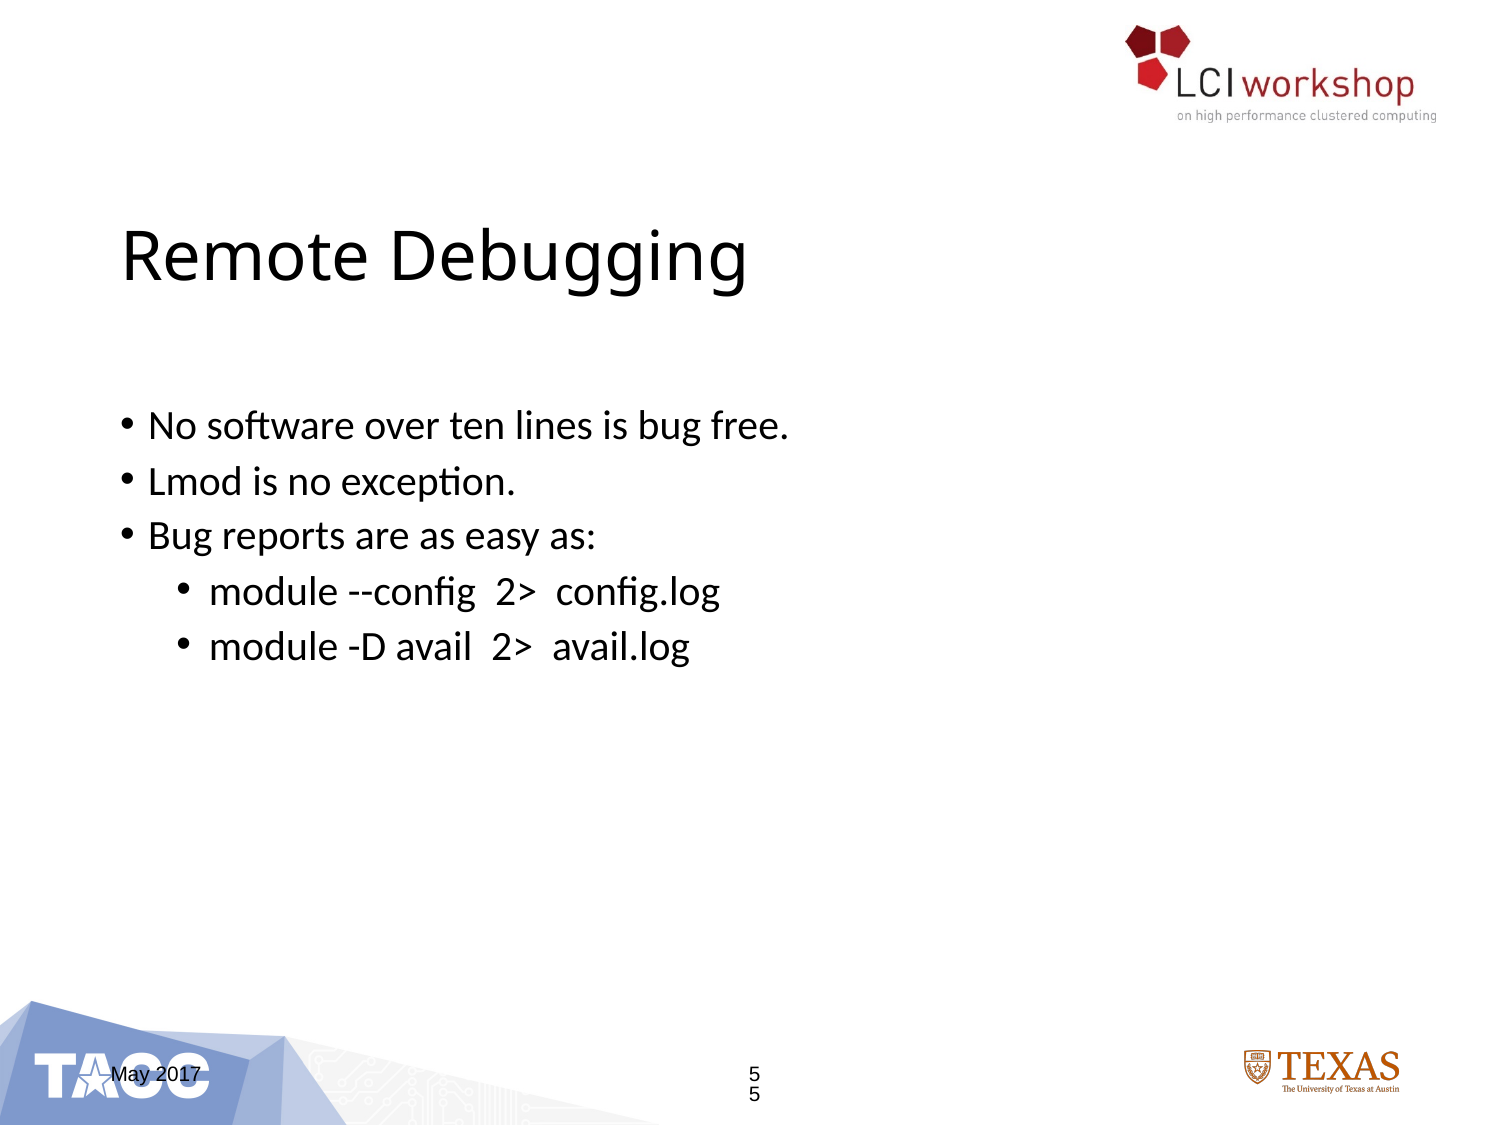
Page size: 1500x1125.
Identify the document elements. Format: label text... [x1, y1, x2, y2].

slide_number 55 [740, 1053, 771, 1092]
text_box May 2017 [103, 1052, 441, 1093]
title Remote Debugging [111, 178, 1426, 338]
picture [0, 999, 659, 1125]
picture [1210, 1017, 1433, 1125]
picture [1125, 25, 1436, 123]
list No software over ten lines is bug free. Lmod is no exception. Bug reports are as easy as: module --config 2> config.log module -D avail 2> avail.log [111, 399, 1426, 754]
